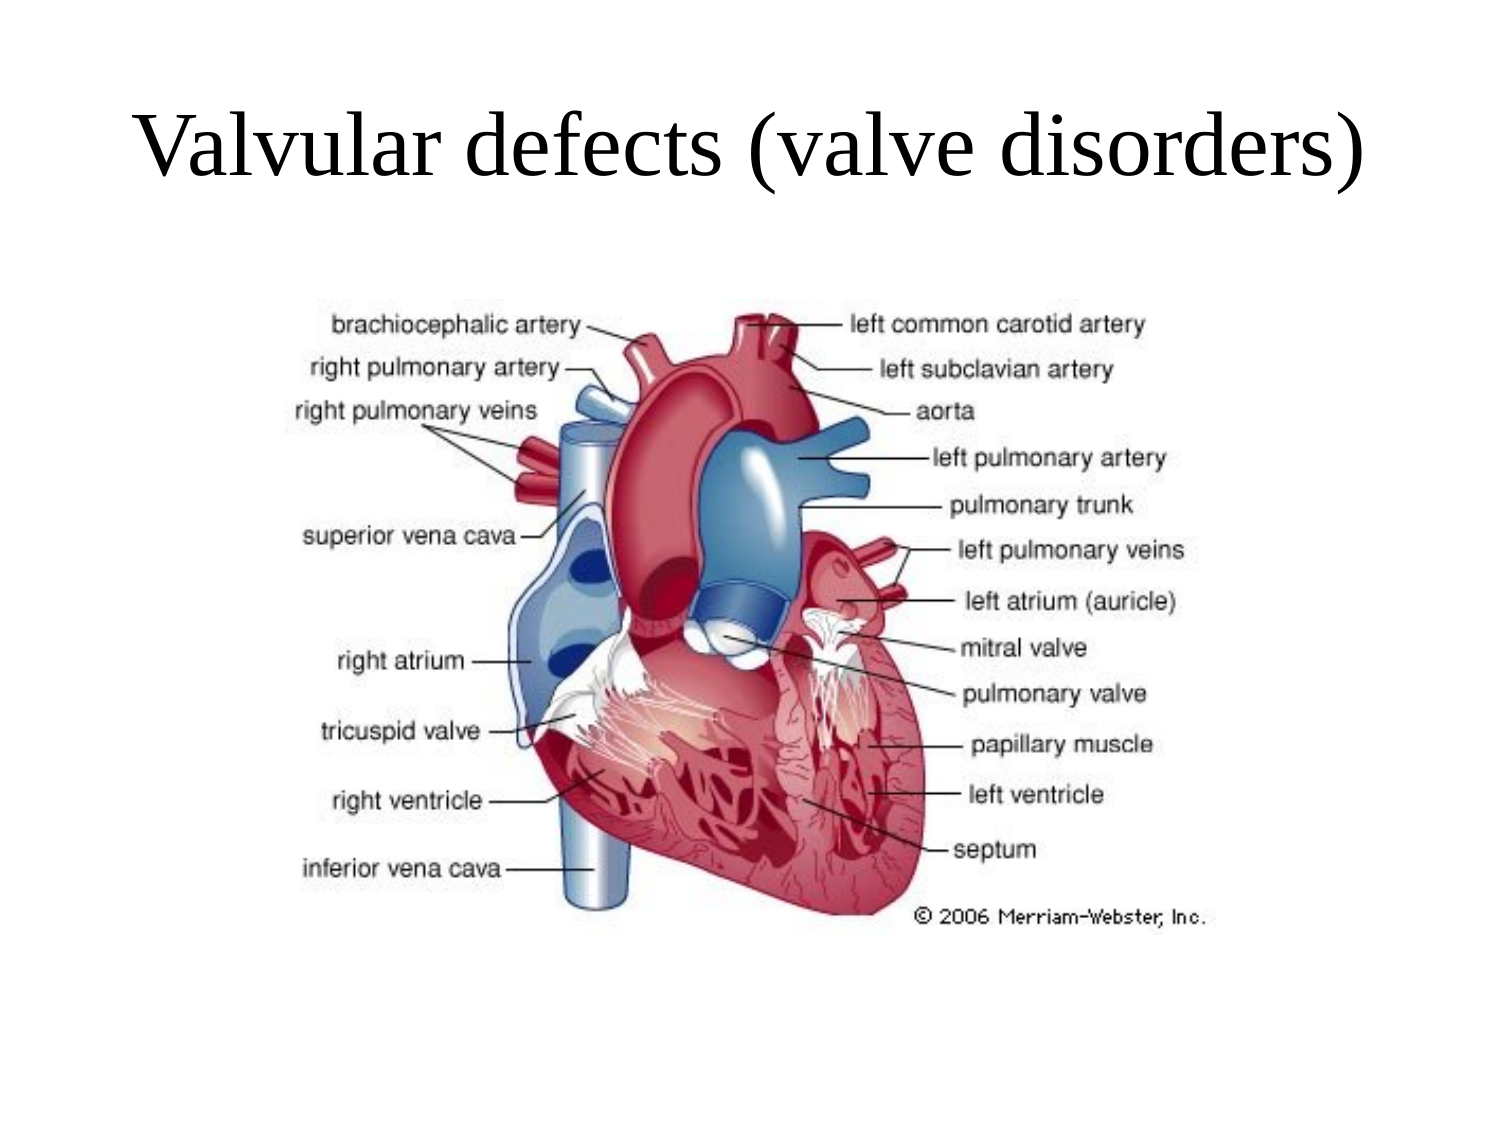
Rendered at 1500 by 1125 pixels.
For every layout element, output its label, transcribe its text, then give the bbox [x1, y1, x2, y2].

title Valvular defects (valve disorders) [74, 44, 1426, 233]
picture [284, 299, 1216, 935]
